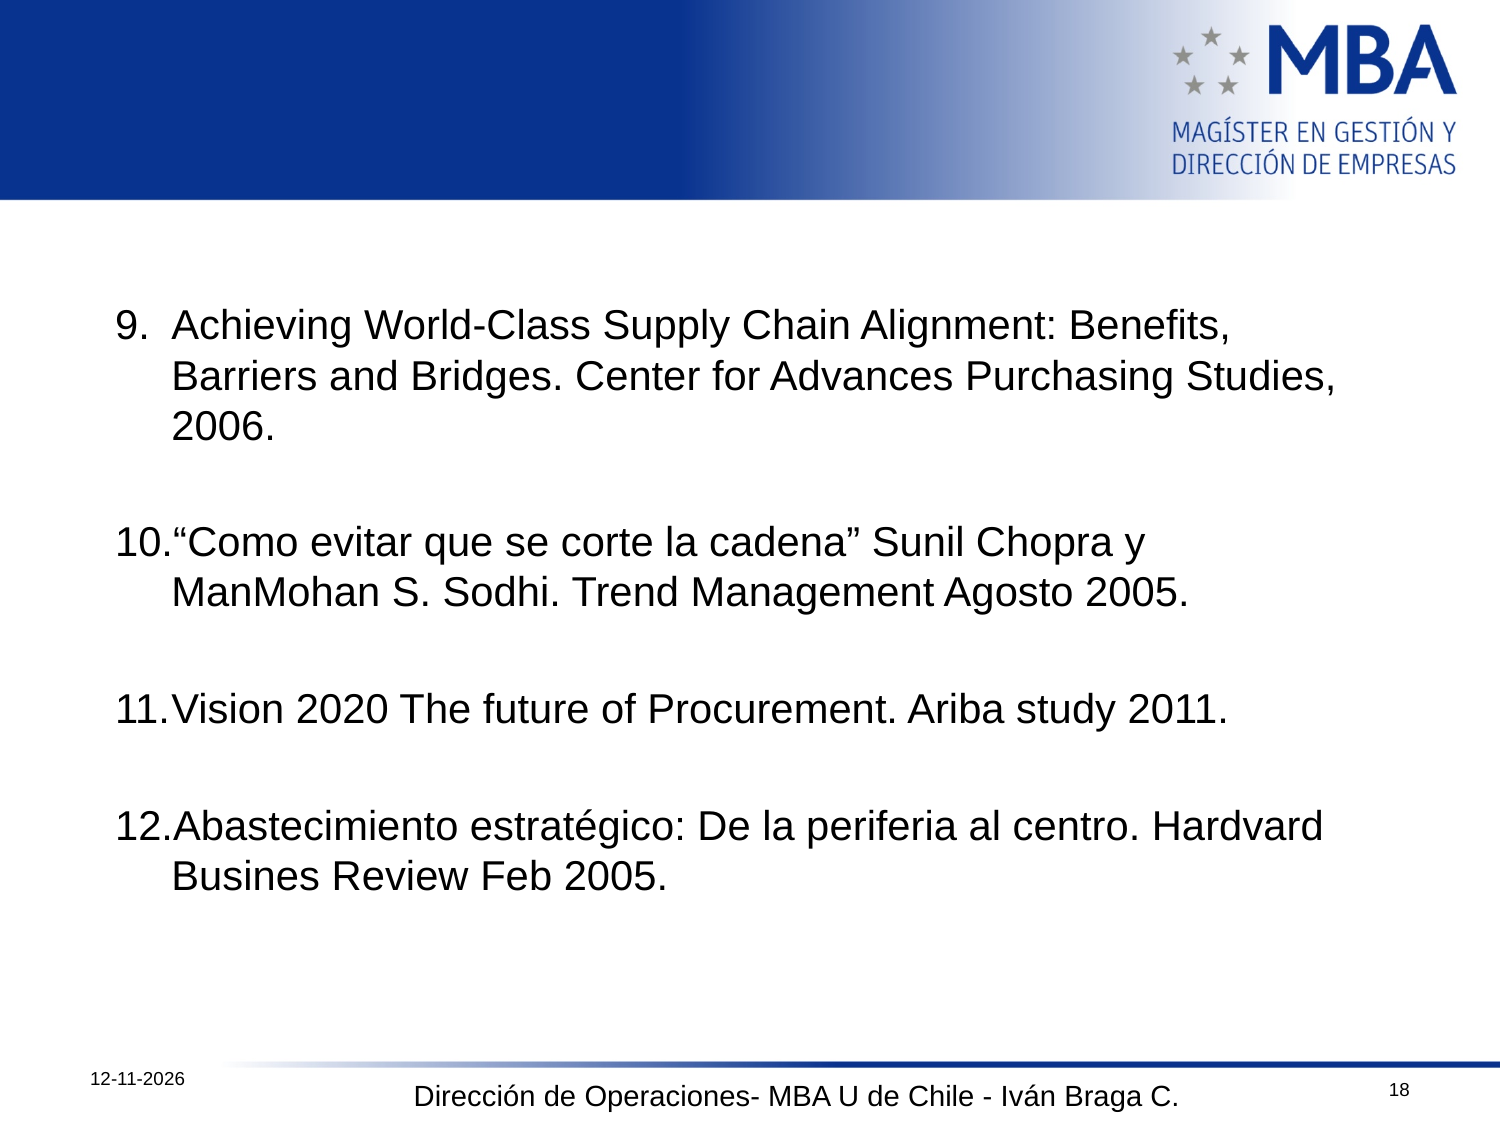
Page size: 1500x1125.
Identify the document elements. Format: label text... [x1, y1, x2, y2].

slide_number 18 [1234, 1070, 1426, 1125]
footer [501, 1070, 1034, 1125]
list Achieving World-Class Supply Chain Alignment: Benefits, Barriers and Bridges. Center for Advances Purchasing Studies, 2006. “Como evitar que se corte la cadena” Sunil Chopra y ManMohan S. Sodhi. Trend Management Agosto 2005. Vision 2020 The future of Procurement. Ariba study 2011. Abastecimiento estratégico: De la periferia al centro. Hardvard Busines Review Feb 2005. [100, 290, 1376, 966]
picture [0, 0, 1500, 1125]
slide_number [74, 1058, 426, 1103]
